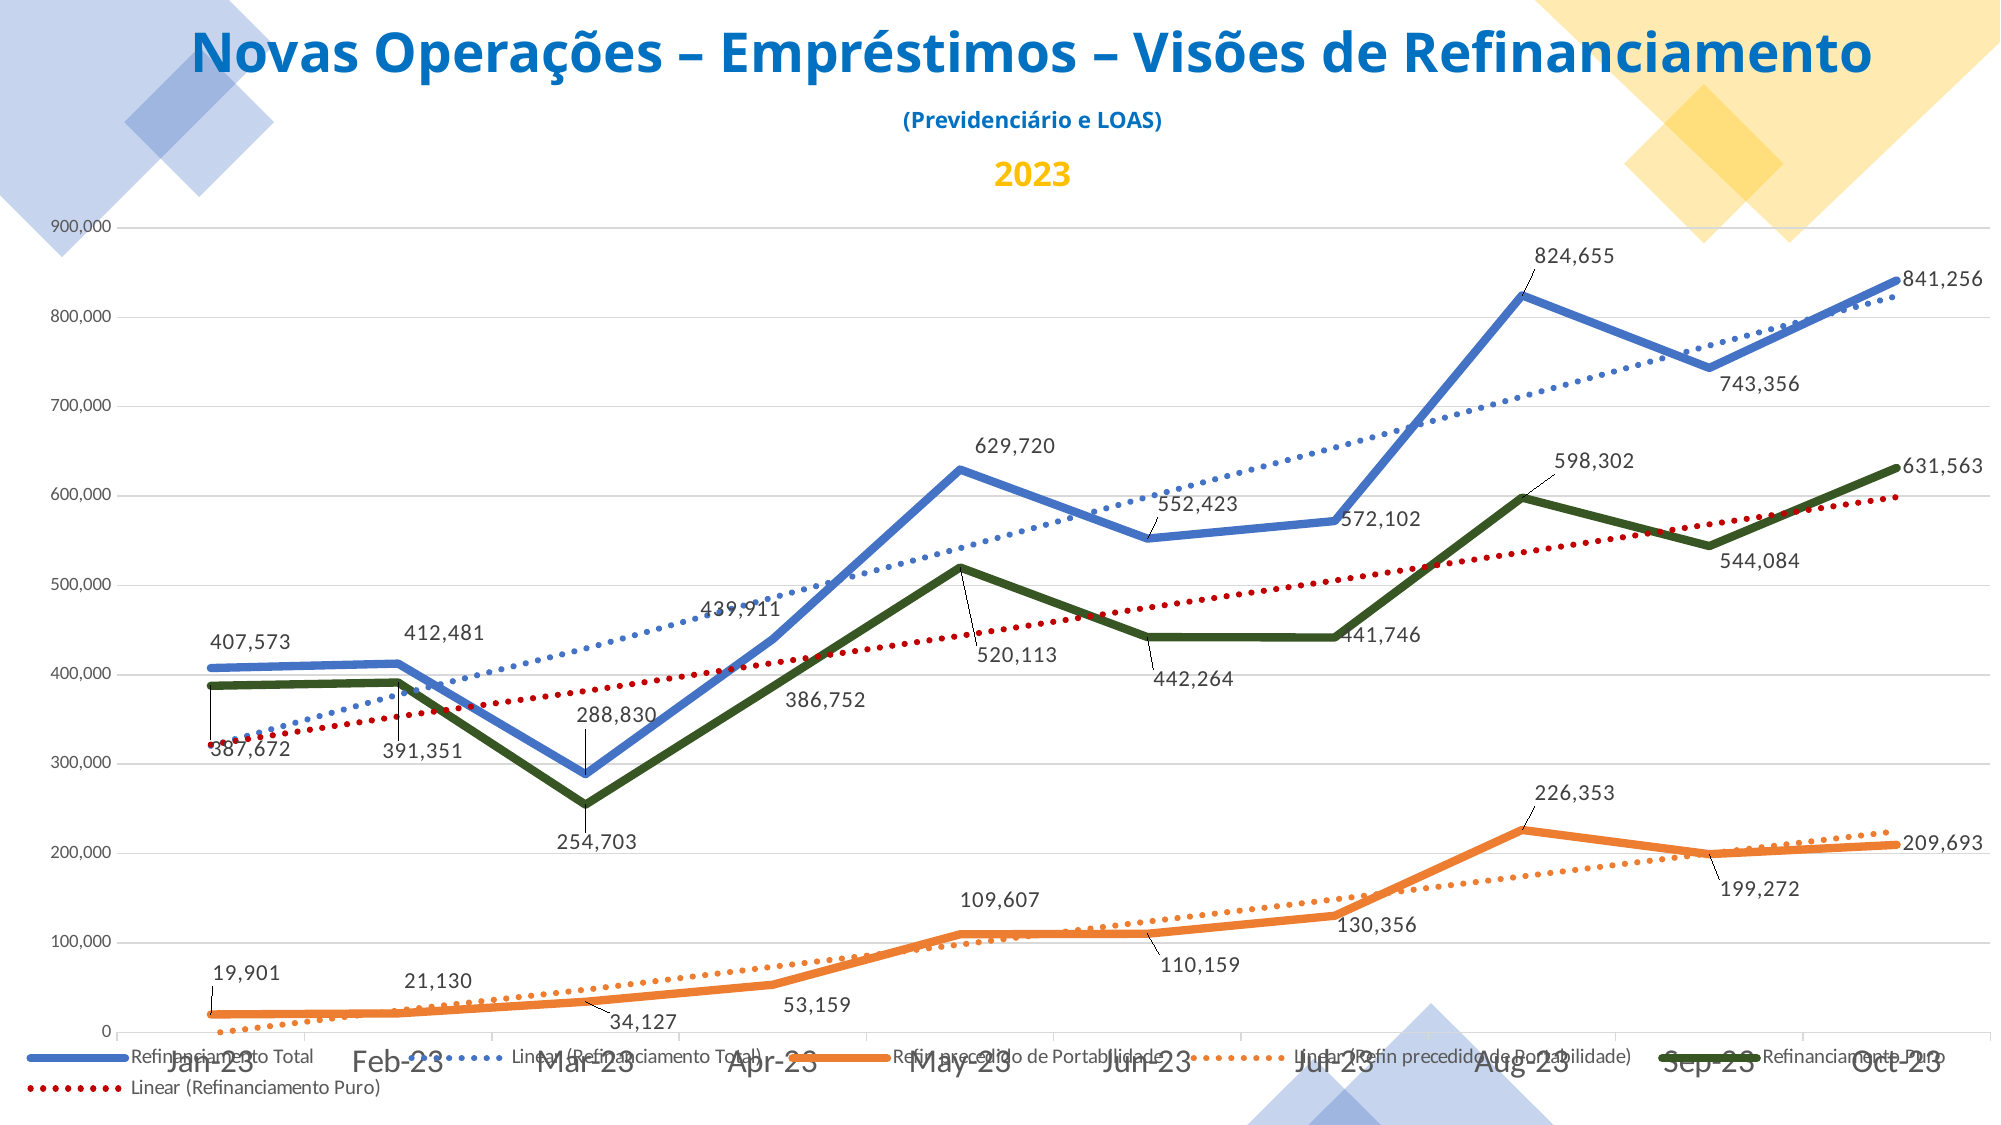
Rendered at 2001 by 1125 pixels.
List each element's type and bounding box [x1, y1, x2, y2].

text_box [0, 0, 2000, 1125]
chart [0, 203, 1992, 1110]
